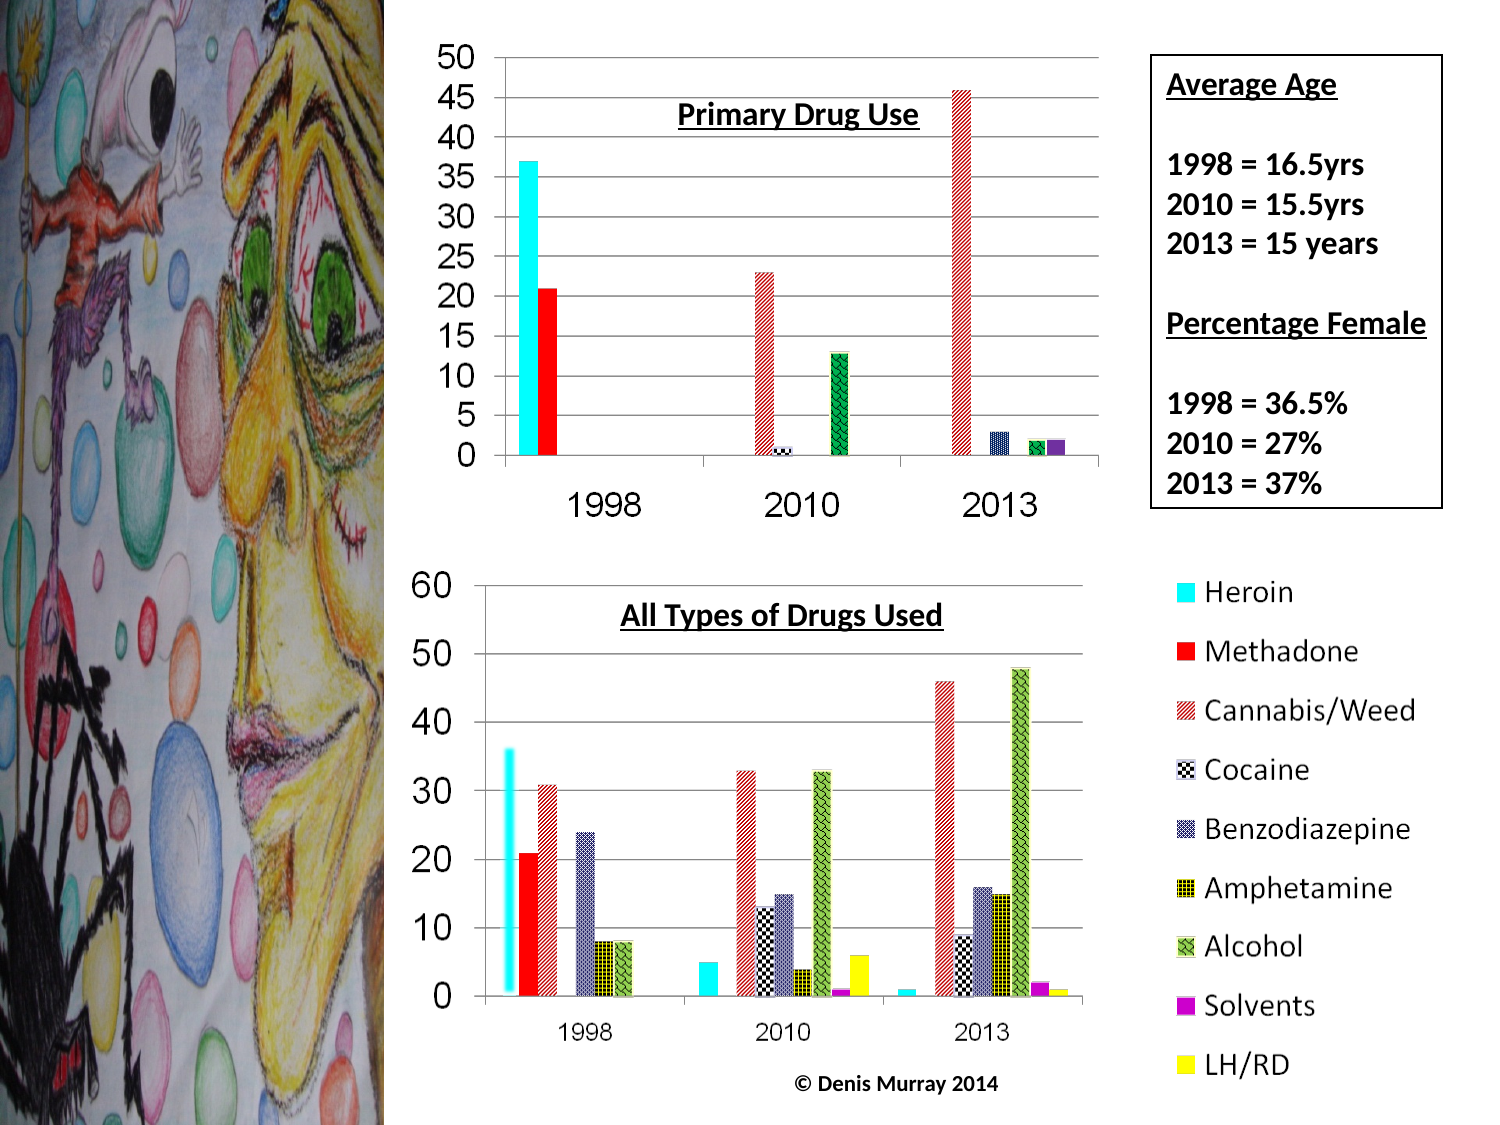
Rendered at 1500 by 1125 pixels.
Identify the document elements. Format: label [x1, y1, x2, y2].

picture [0, 0, 385, 1125]
list [390, 562, 1462, 1096]
text_box [416, 3, 1471, 528]
